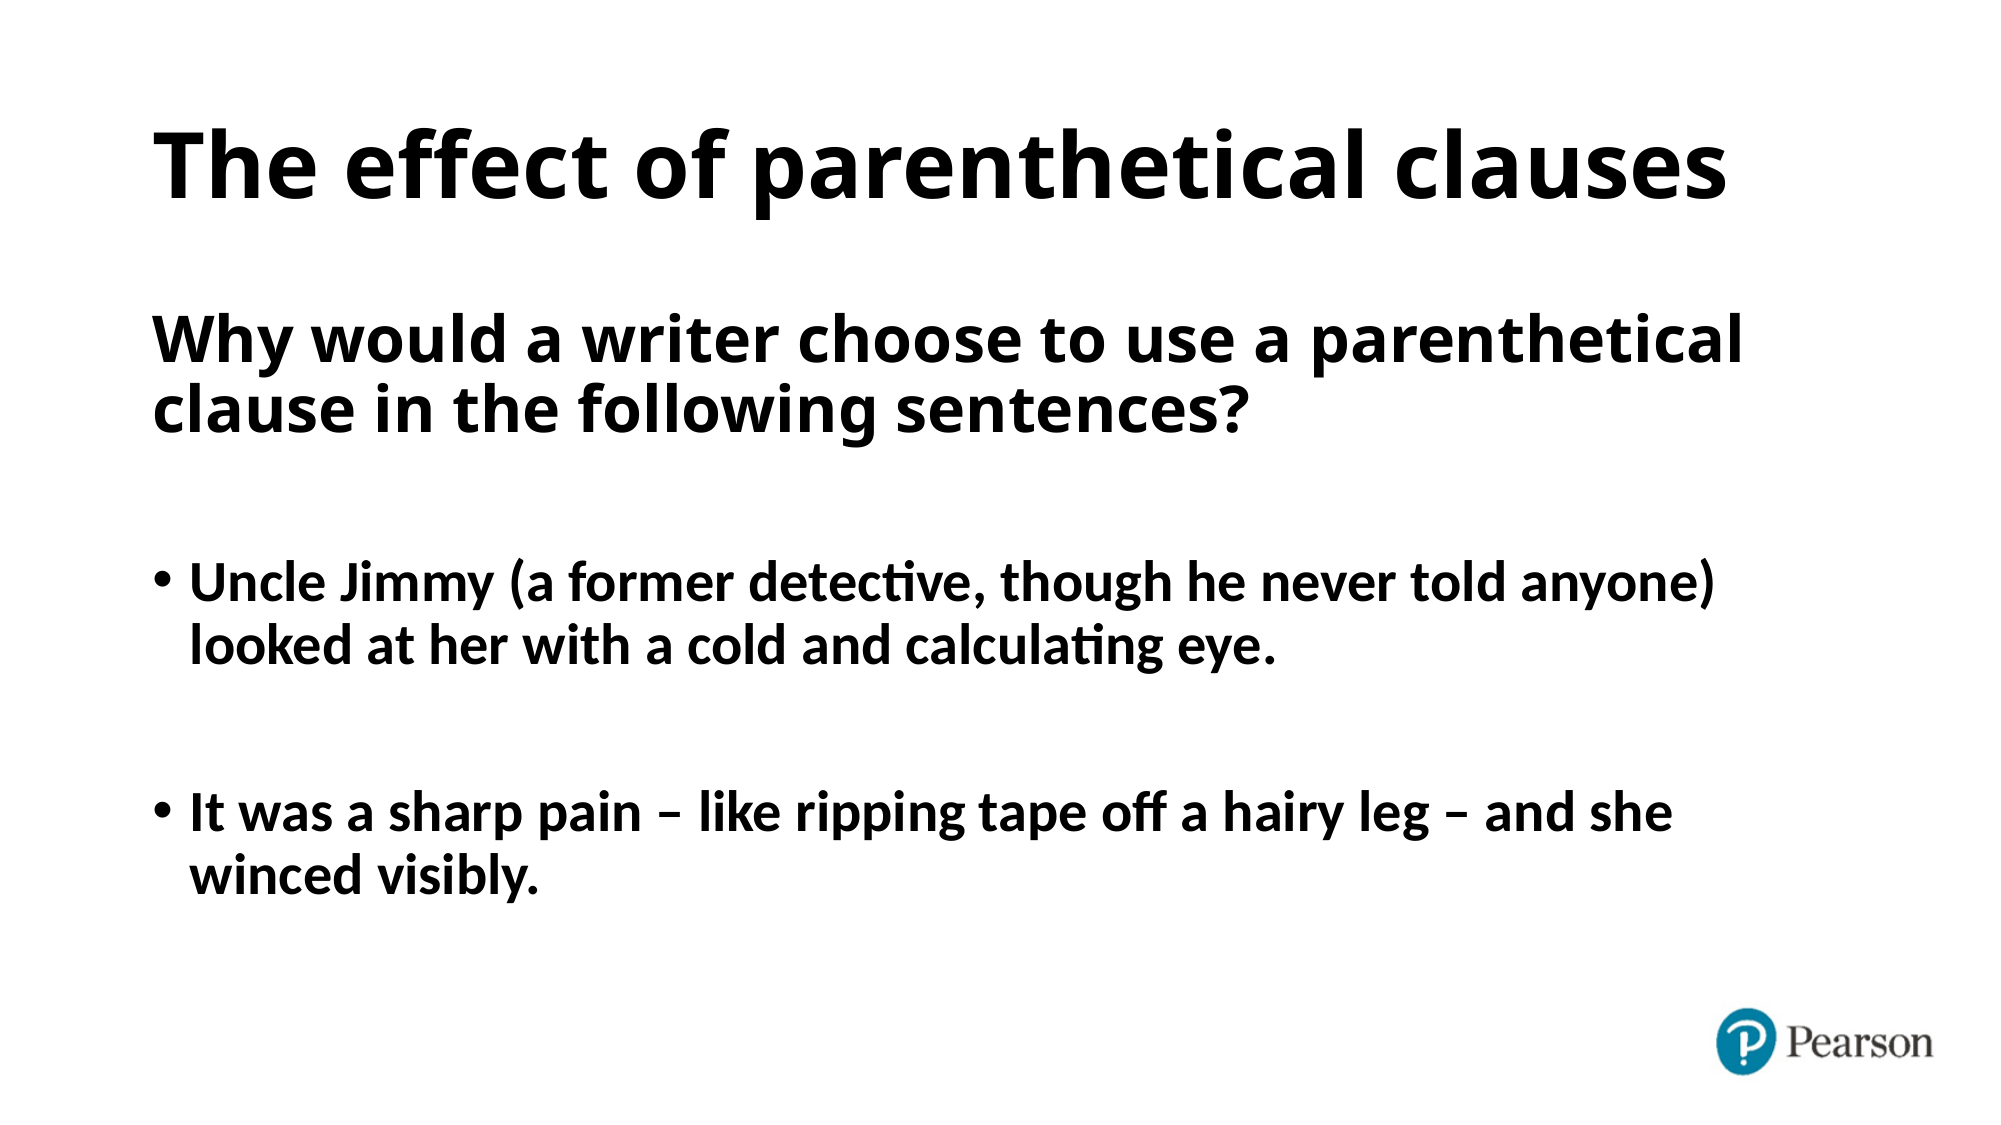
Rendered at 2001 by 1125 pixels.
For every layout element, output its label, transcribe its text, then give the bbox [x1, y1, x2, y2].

picture [1706, 993, 1944, 1086]
list Why would a writer choose to use a parenthetical clause in the following sentences? Uncle Jimmy (a former detective, though he never told anyone) looked at her with a cold and calculating eye. It was a sharp pain – like ripping tape off a hairy leg – and she winced visibly. [137, 299, 1863, 1014]
title The effect of parenthetical clauses [137, 59, 1863, 278]
